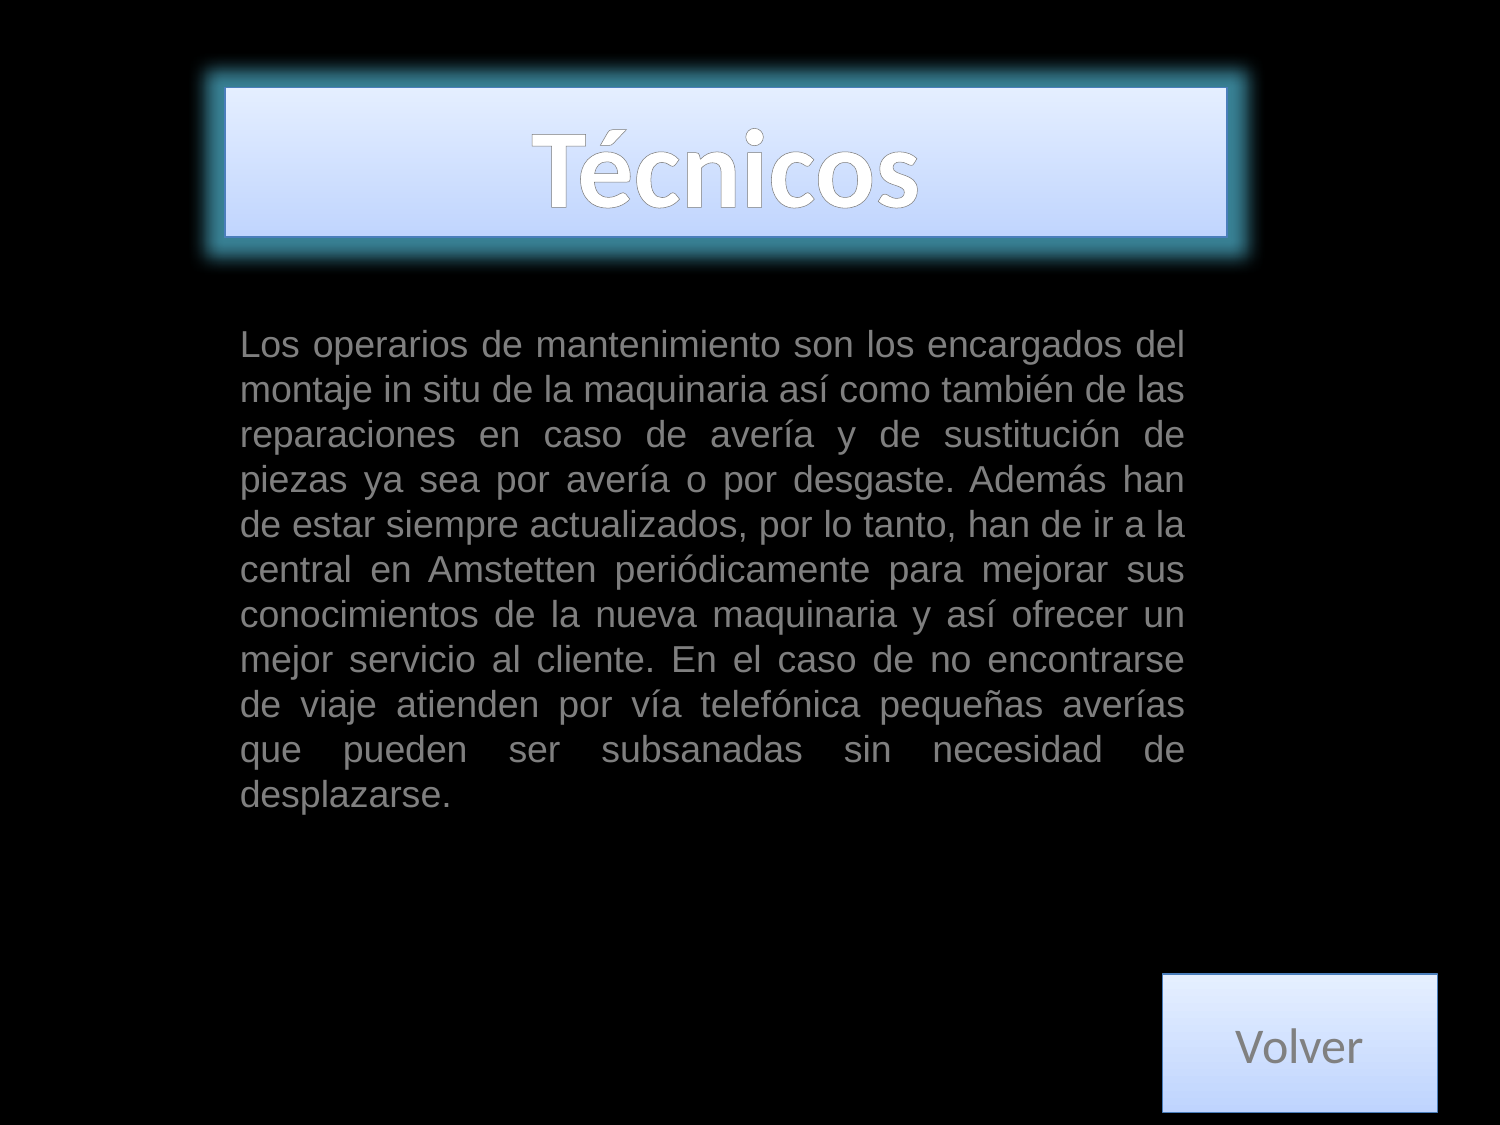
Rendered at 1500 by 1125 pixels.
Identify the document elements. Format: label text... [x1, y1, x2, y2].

text_box Volver [1162, 973, 1438, 1113]
text_box Los operarios de mantenimiento son los encargados del montaje in situ de la maquinaria así como también de las reparaciones en caso de avería y de sustitución de piezas ya sea por avería o por desgaste. Además han de estar siempre actualizados, por lo tanto, han de ir a la central en Amstetten periódicamente para mejorar sus conocimientos de la nueva maquinaria y así ofrecer un mejor servicio al cliente. En el caso de no encontrarse de viaje atienden por vía telefónica pequeñas averías que pueden ser subsanadas sin necesidad de desplazarse. [224, 312, 1200, 823]
text_box Técnicos [224, 87, 1228, 238]
